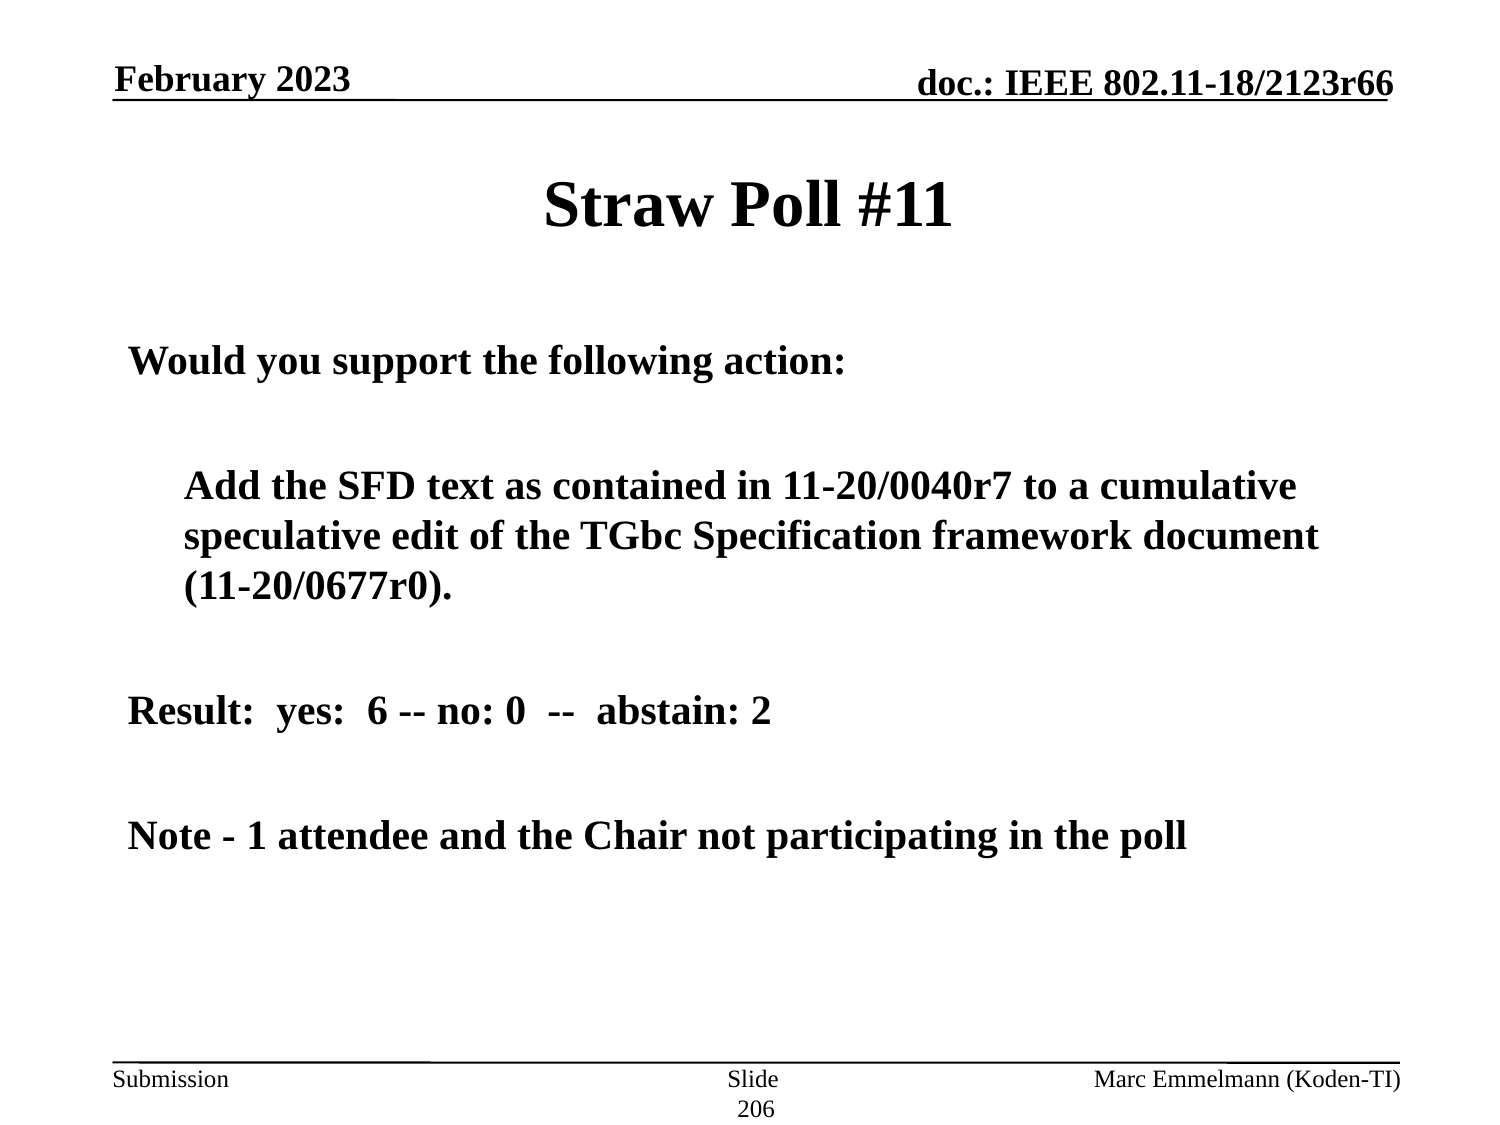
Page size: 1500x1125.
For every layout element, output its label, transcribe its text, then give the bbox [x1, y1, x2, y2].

footer Marc Emmelmann (Koden-TI) [878, 1061, 1402, 1093]
title Straw Poll #11 [112, 112, 1388, 288]
list Would you support the following action: Add the SFD text as contained in 11-20/0040r7 to a cumulative speculative edit of the TGbc Specification framework document (11-20/0677r0). Result: yes: 6 -- no: 0 -- abstain: 2 Note - 1 attendee and the Chair not participating in the poll [112, 324, 1388, 1000]
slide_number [114, 54, 423, 100]
slide_number Slide 206 [712, 1061, 800, 1123]
